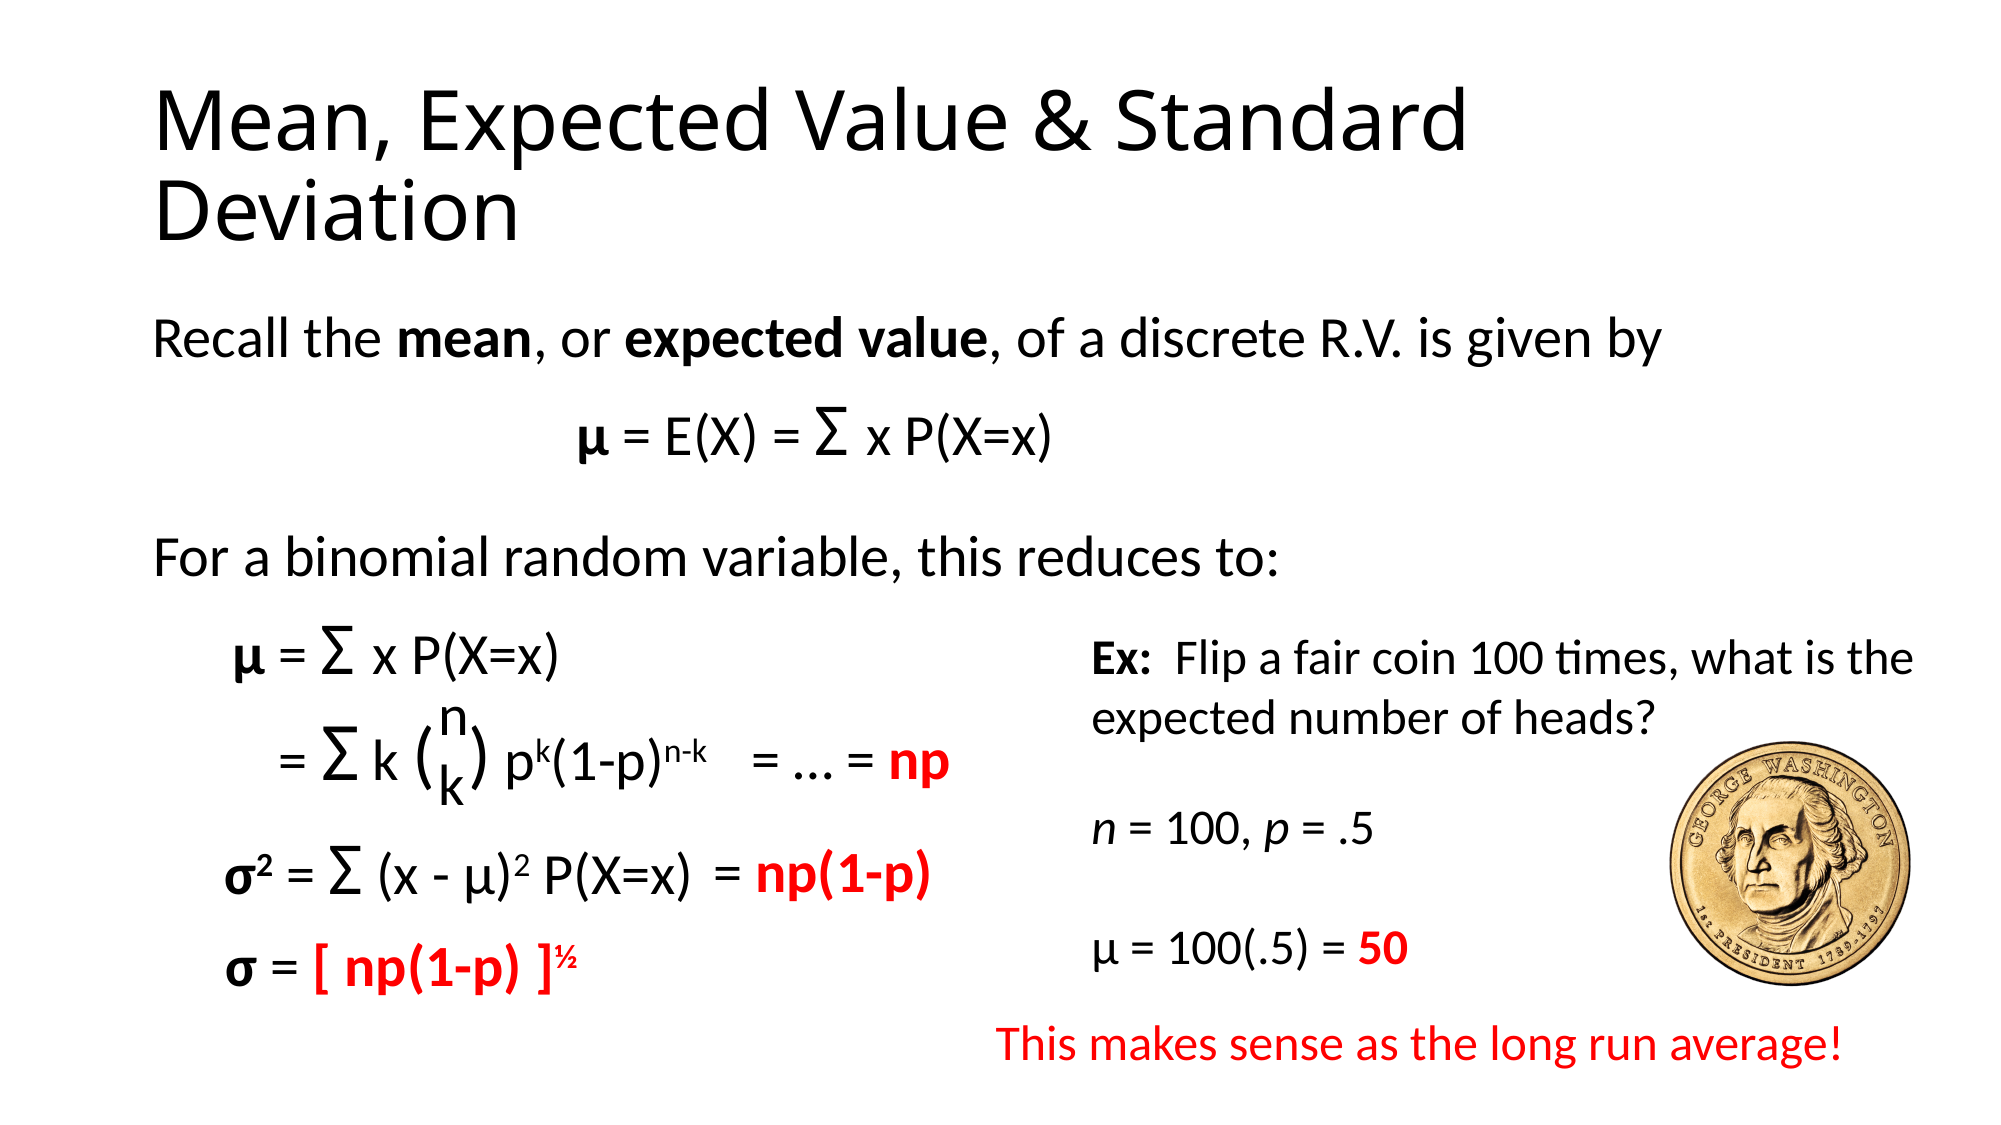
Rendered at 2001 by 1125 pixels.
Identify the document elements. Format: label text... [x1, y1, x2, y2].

picture [1668, 740, 1912, 988]
text_box This makes sense as the long run average! [980, 1002, 1862, 1078]
text_box σ2 = Σ (x - µ)2 P(X=x) [190, 811, 679, 962]
title Mean, Expected Value & Standard Deviation [137, 59, 1863, 278]
text_box Ex: Flip a fair coin 100 times, what is the expected number of heads? n = 100, p = .5 µ = 100(.5) = 50 [1076, 617, 1956, 983]
text_box = … = np [753, 713, 1076, 799]
text_box For a binomial random variable, this reduces to: µ = Σ x P(X=x) [138, 518, 1862, 735]
text_box σ = [ np(1-p) ]½ [191, 920, 746, 1051]
text_box = np(1-p) [679, 826, 1076, 957]
list Recall the mean, or expected value, of a discrete R.V. is given by µ = E(X) = Σ x P(X=x) [137, 299, 1863, 481]
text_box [263, 669, 753, 827]
